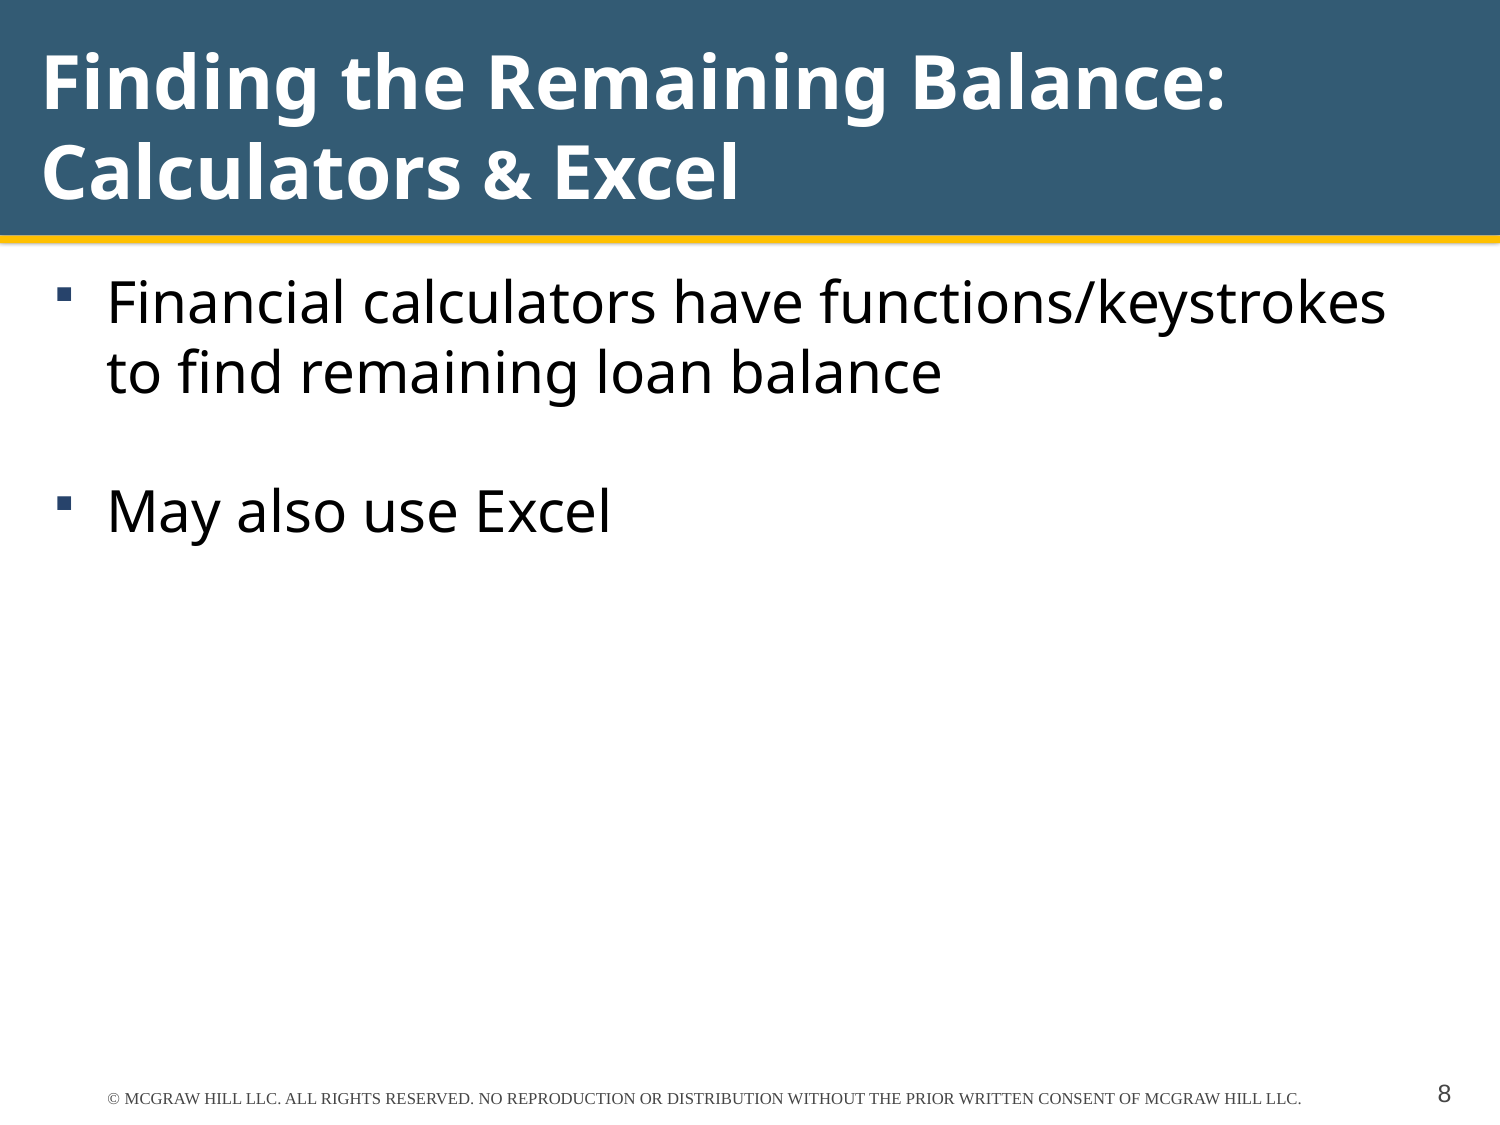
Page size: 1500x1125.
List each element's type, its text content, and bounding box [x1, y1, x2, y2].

list Financial calculators have functions/keystrokes to find remaining loan balance May also use Excel [24, 249, 1463, 1025]
title Finding the Remaining Balance: Calculators & Excel [25, 24, 1463, 225]
slide_number 8 [1345, 1062, 1467, 1108]
footer © MCGRAW HILL LLC. ALL RIGHTS RESERVED. NO REPRODUCTION OR DISTRIBUTION WITHOUT THE PRIOR WRITTEN CONSENT OF MCGRAW HILL LLC. [75, 1062, 1337, 1108]
